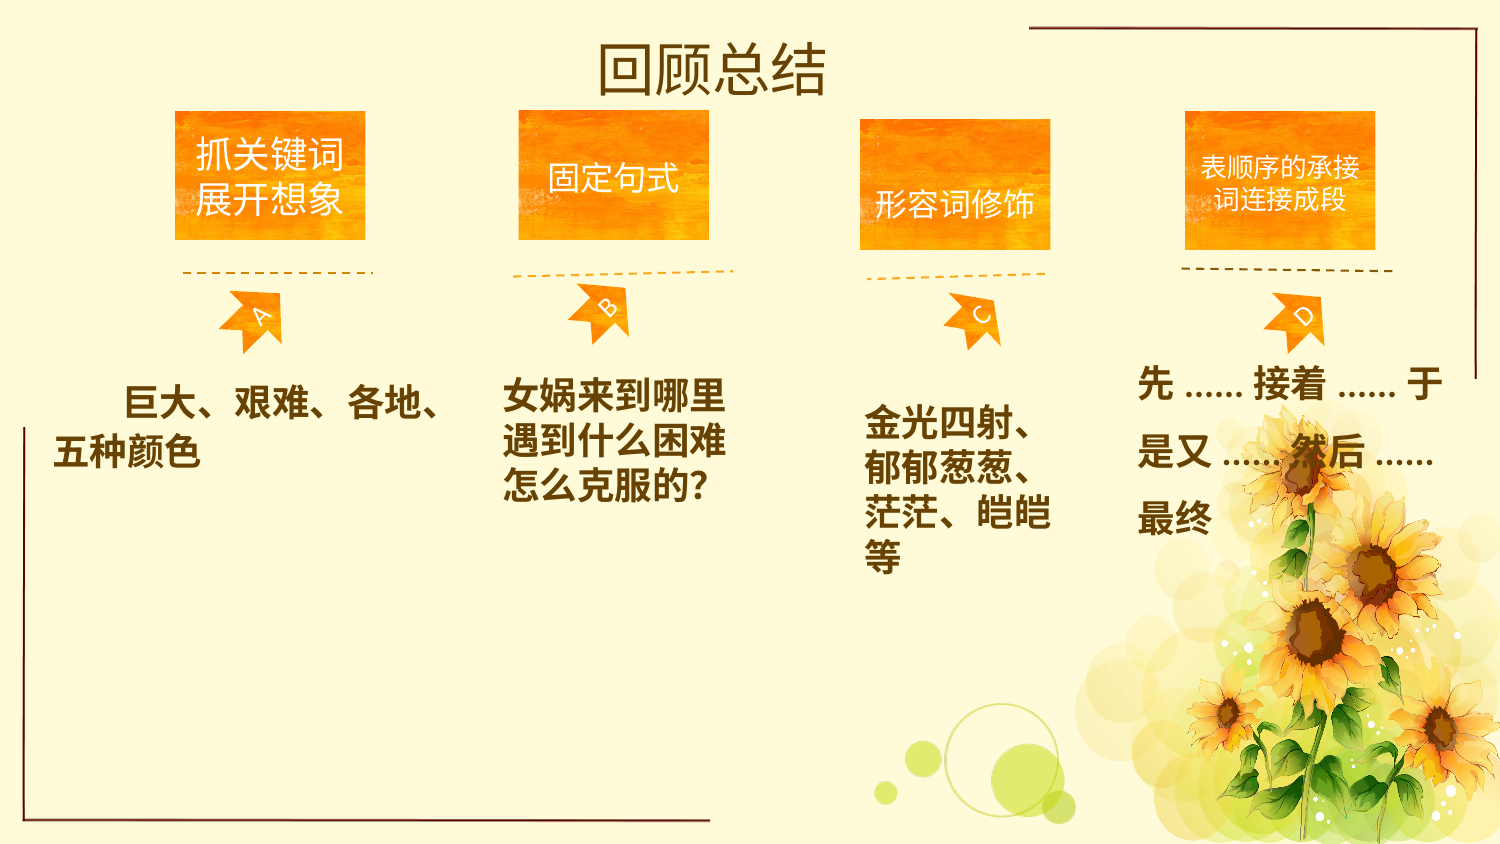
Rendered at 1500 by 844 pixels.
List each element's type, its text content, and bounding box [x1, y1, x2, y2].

picture [0, 0, 1500, 844]
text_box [513, 271, 734, 277]
text_box 先......接着......于是又......然后......最终 [1122, 330, 1474, 548]
text_box A [221, 289, 283, 325]
text_box 表顺序的承接词连接成段 [1184, 111, 1234, 250]
text_box 金光四射、郁郁葱葱、茫茫、皑皑等 [849, 391, 1076, 587]
text_box 回顾总结 [1272, 26, 1463, 111]
text_box 回顾总结 [125, 26, 1234, 111]
text_box 抓关键词展开想象 [174, 111, 366, 241]
text_box 形容词修饰 [859, 118, 1052, 250]
text_box B [565, 282, 630, 330]
text_box 巨大、艰难、各地、五种颜色 [37, 325, 488, 481]
text_box 固定句式 [518, 111, 710, 241]
text_box D [1260, 291, 1326, 357]
text_box C [941, 291, 1003, 353]
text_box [1181, 268, 1396, 272]
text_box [867, 273, 1045, 280]
text_box 表顺序的承接词连接成段 [1272, 111, 1376, 250]
text_box [518, 330, 922, 497]
text_box 女娲来到哪里遇到什么困难怎么克服的？ [487, 364, 758, 515]
